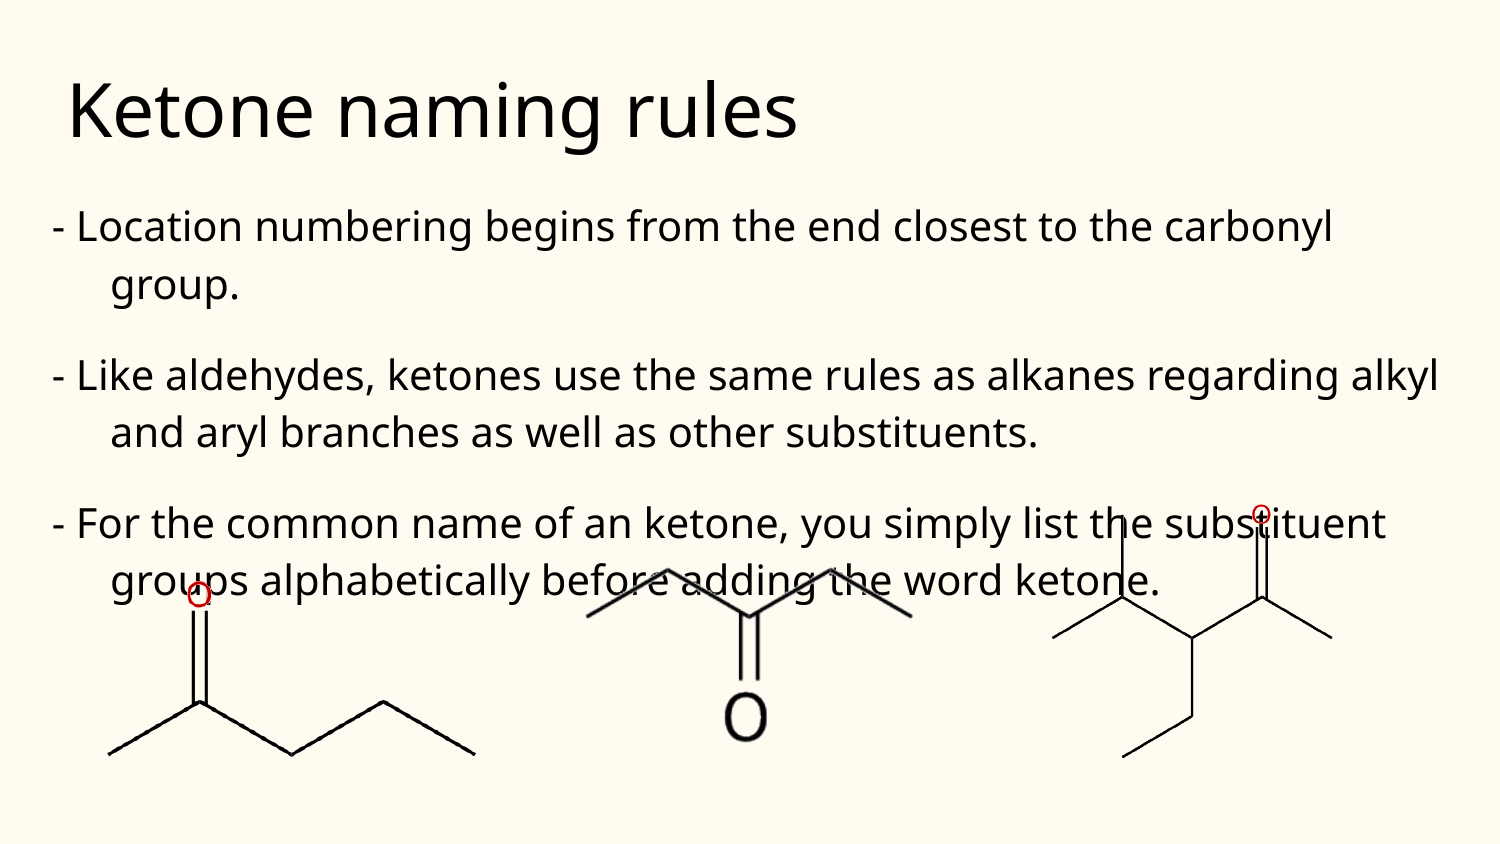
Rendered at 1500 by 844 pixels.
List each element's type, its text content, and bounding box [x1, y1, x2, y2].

list - Location numbering begins from the end closest to the carbonyl group. - Like aldehydes, ketones use the same rules as alkanes regarding alkyl and aryl branches as well as other substituents. - For the common name of an ketone, you simply list the substituent groups alphabetically before adding the word ketone. [20, 177, 1477, 735]
picture [573, 556, 927, 750]
title Ketone naming rules [51, 48, 1449, 149]
picture [1046, 500, 1338, 764]
picture [100, 575, 484, 764]
